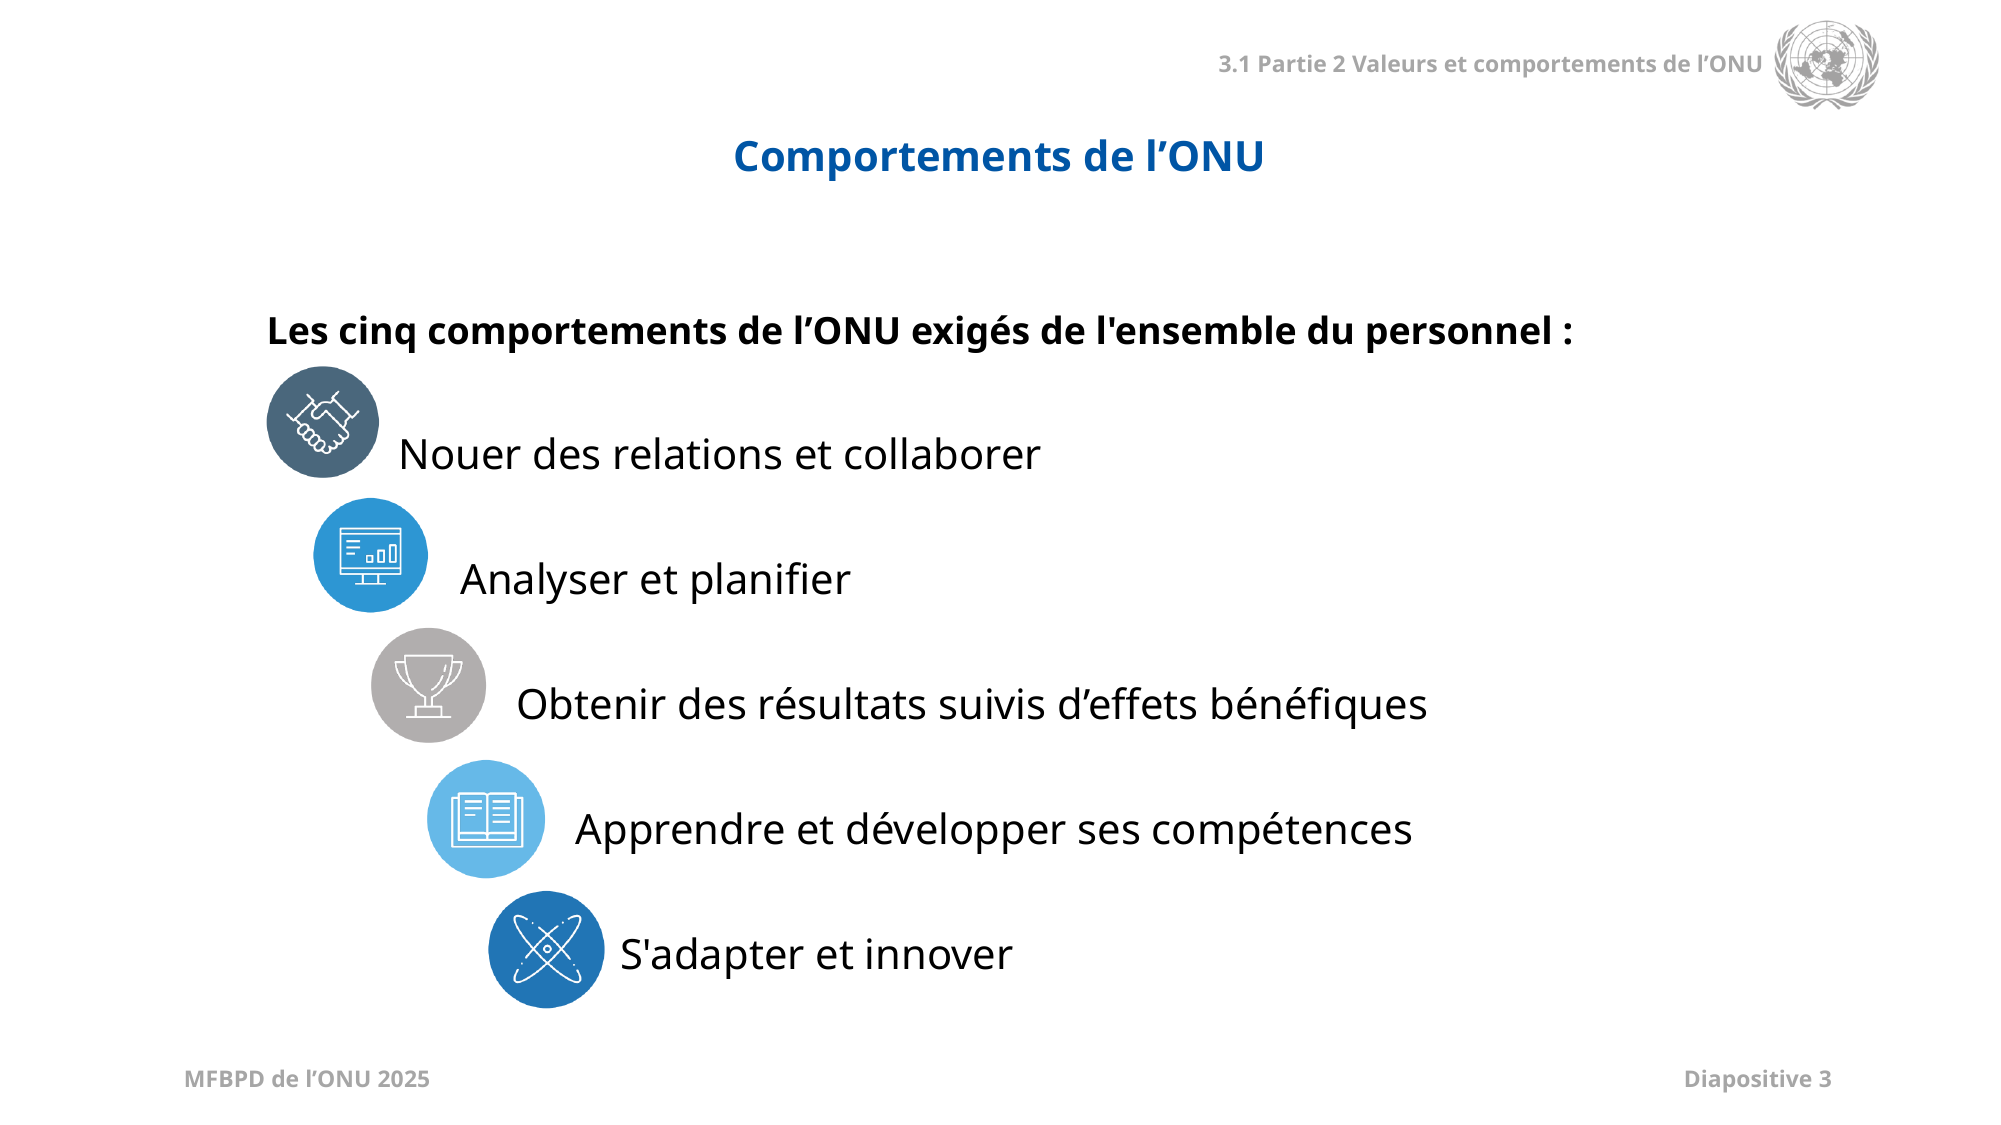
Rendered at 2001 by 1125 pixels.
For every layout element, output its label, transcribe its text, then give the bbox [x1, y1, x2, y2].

text_box Comportements de l’ONU [337, 122, 1662, 188]
picture [368, 624, 489, 746]
picture [264, 361, 385, 483]
picture [425, 755, 546, 881]
picture [310, 492, 431, 616]
picture [485, 889, 606, 1010]
text_box Les cinq comportements de l’ONU exigés de l'ensemble du personnel : Nouer des relations et collaborer Analyser et planifier Obtenir des résultats suivis d’effets bénéfiques Apprendre et développer ses compétences S'adapter et innover [251, 254, 1784, 986]
